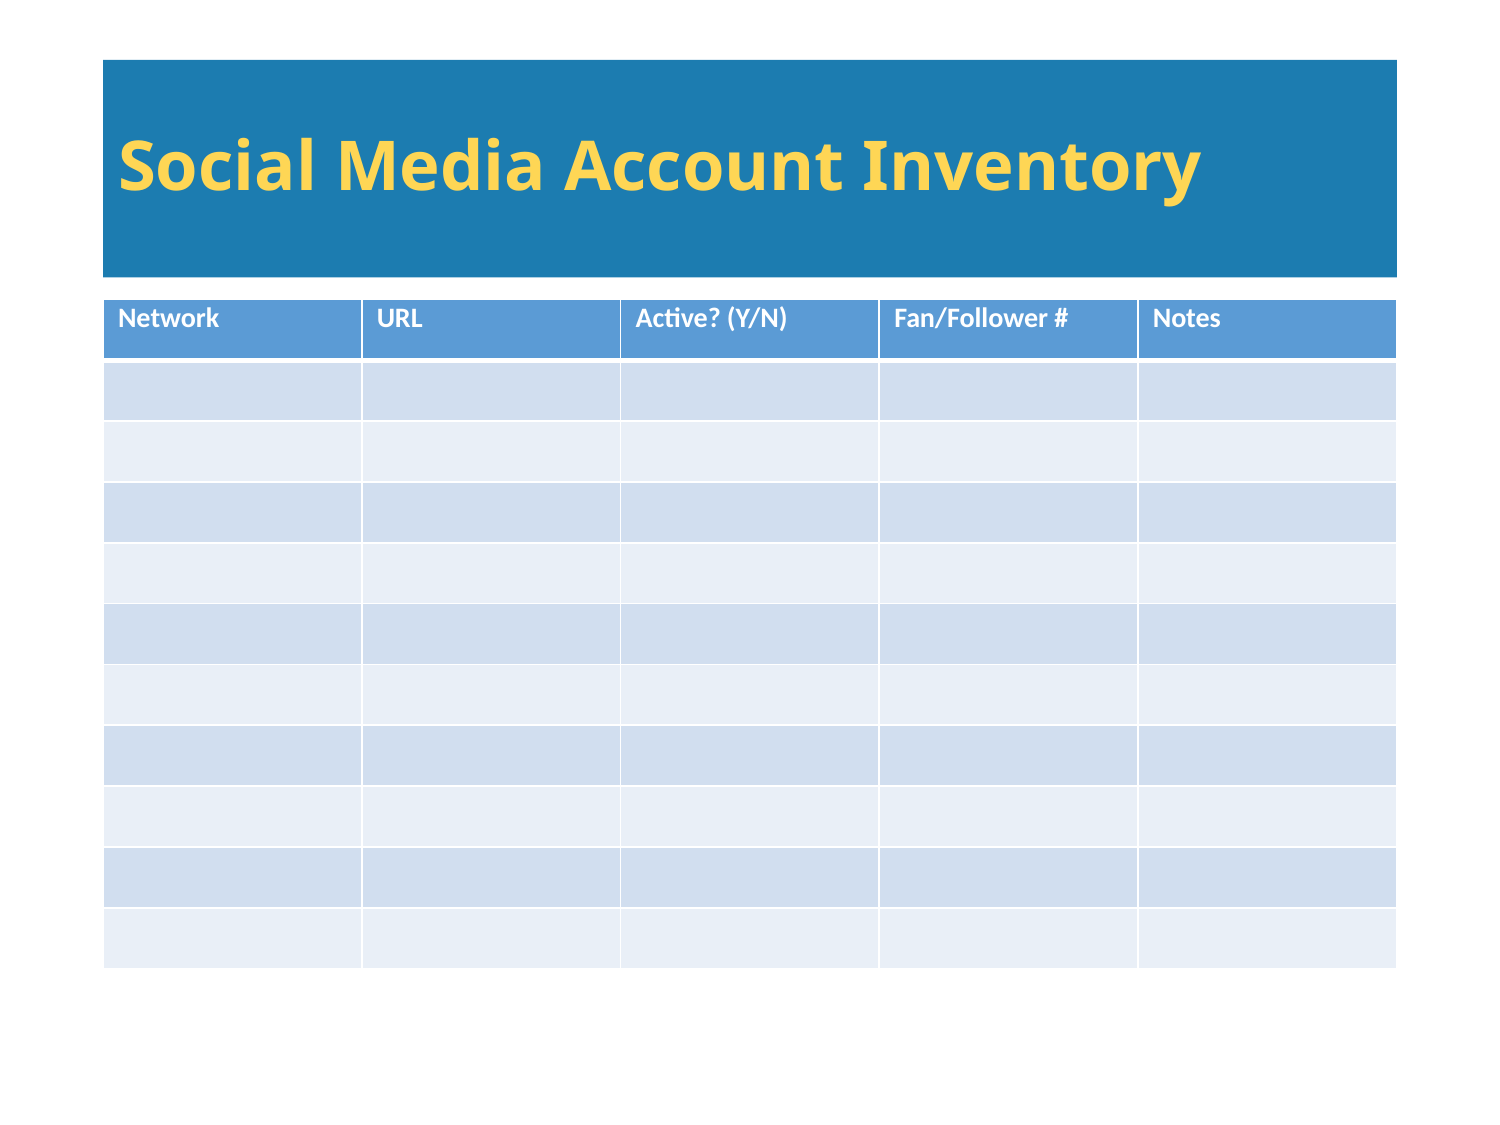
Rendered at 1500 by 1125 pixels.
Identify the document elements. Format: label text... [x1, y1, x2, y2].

table_header Active? (Y/N) [621, 300, 878, 358]
table_cell [621, 544, 878, 603]
table_cell [1139, 363, 1396, 420]
table_cell [880, 422, 1137, 481]
table_cell [621, 665, 878, 724]
table_cell [880, 544, 1137, 603]
table_cell [1139, 848, 1396, 907]
table_cell [104, 422, 361, 481]
table_header Fan/Follower # [880, 300, 1137, 358]
table_cell [880, 665, 1137, 724]
table_cell [104, 363, 361, 420]
table_cell [880, 909, 1137, 968]
table_cell [363, 483, 620, 542]
table_cell [1139, 483, 1396, 542]
table_cell [621, 909, 878, 968]
table_cell [1139, 544, 1396, 603]
table_cell [621, 363, 878, 420]
table_cell [1139, 787, 1396, 846]
table_cell [880, 483, 1137, 542]
table_cell [1139, 665, 1396, 724]
table_cell [880, 787, 1137, 846]
table_cell [621, 848, 878, 907]
table_cell [104, 726, 361, 785]
table_header URL [363, 300, 620, 358]
table_cell [104, 483, 361, 542]
table_cell [1139, 604, 1396, 664]
title Social Media Account Inventory [103, 59, 1397, 278]
table_cell [880, 848, 1137, 907]
table_cell [621, 787, 878, 846]
table_cell [363, 848, 620, 907]
table_cell [363, 909, 620, 968]
table_cell [104, 787, 361, 846]
table_cell [104, 544, 361, 603]
table_cell [880, 726, 1137, 785]
table_cell [363, 604, 620, 664]
table_cell [104, 909, 361, 968]
table_cell [363, 544, 620, 603]
table_cell [363, 726, 620, 785]
table_cell [621, 483, 878, 542]
table_cell [1139, 909, 1396, 968]
table_cell [104, 848, 361, 907]
table_header Network [104, 300, 361, 358]
table_cell [363, 363, 620, 420]
table_cell [104, 665, 361, 724]
table_cell [621, 726, 878, 785]
table_cell [1139, 422, 1396, 481]
table_cell [621, 422, 878, 481]
table_cell [880, 604, 1137, 664]
table_cell [104, 604, 361, 664]
table_cell [363, 422, 620, 481]
table_cell [621, 604, 878, 664]
table_cell [880, 363, 1137, 420]
table_cell [363, 665, 620, 724]
table_header Notes [1139, 300, 1396, 358]
table_cell [1139, 726, 1396, 785]
table_cell [363, 787, 620, 846]
